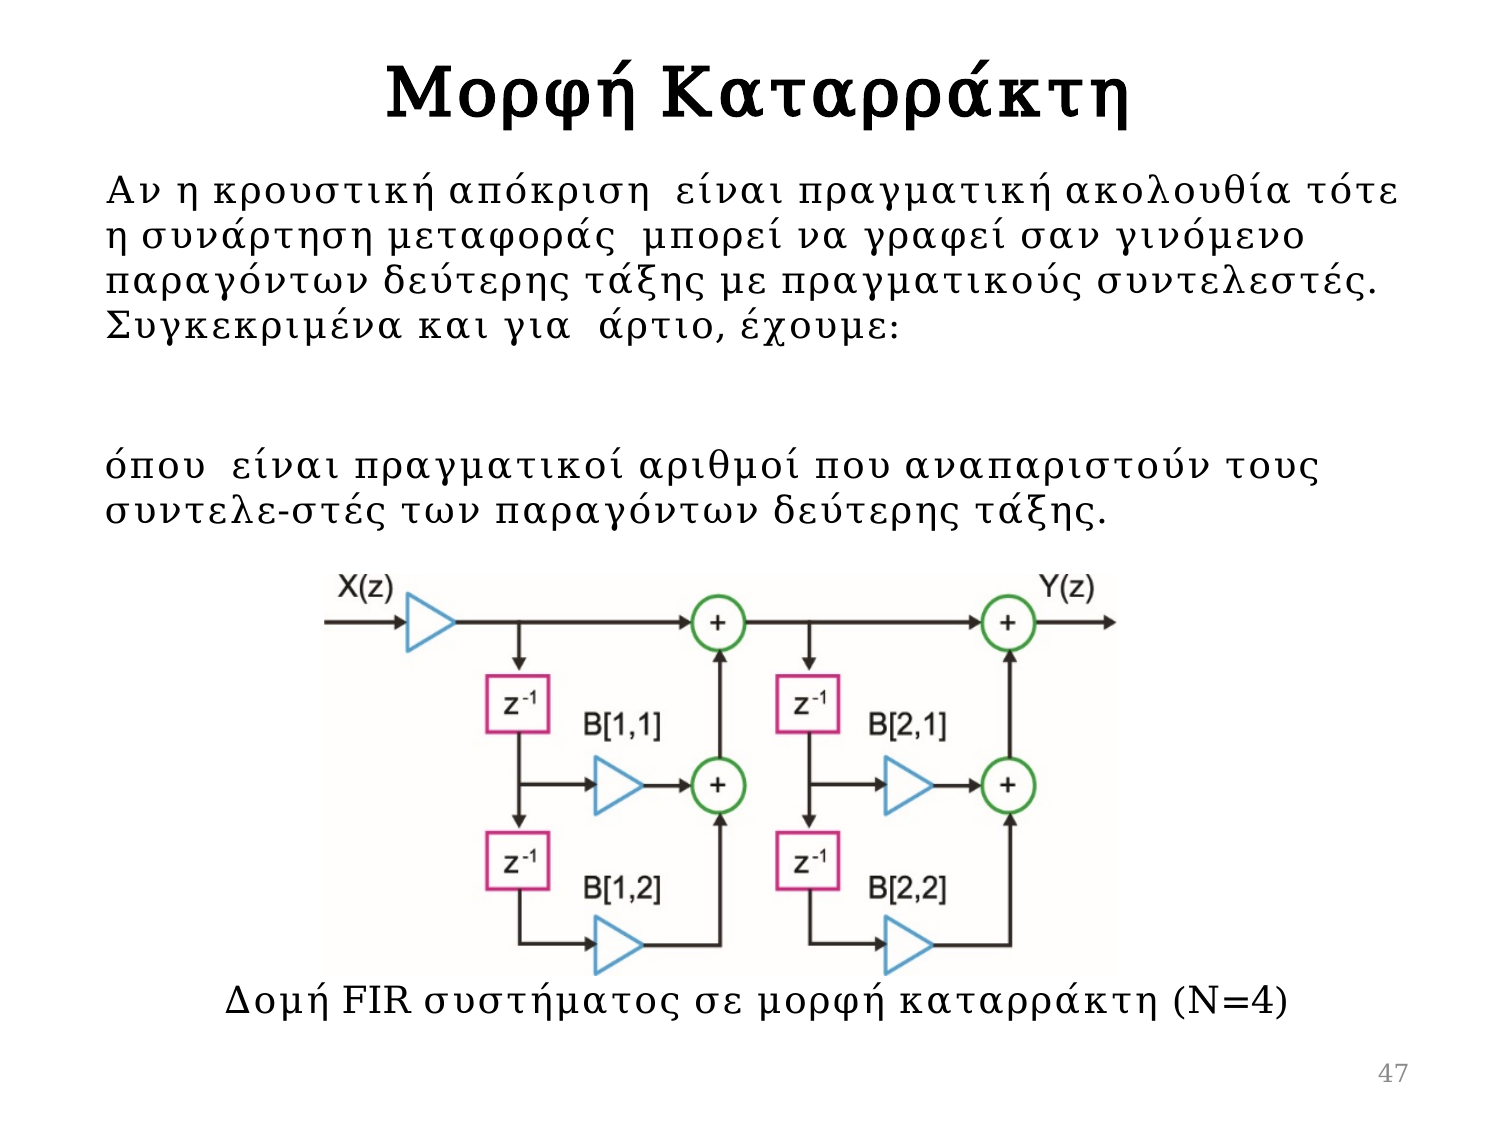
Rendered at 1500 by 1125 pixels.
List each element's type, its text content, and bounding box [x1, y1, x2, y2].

picture [324, 574, 1117, 977]
slide_number 47 [1222, 1042, 1425, 1103]
title Μορφή Καταρράκτη [88, 19, 1425, 159]
